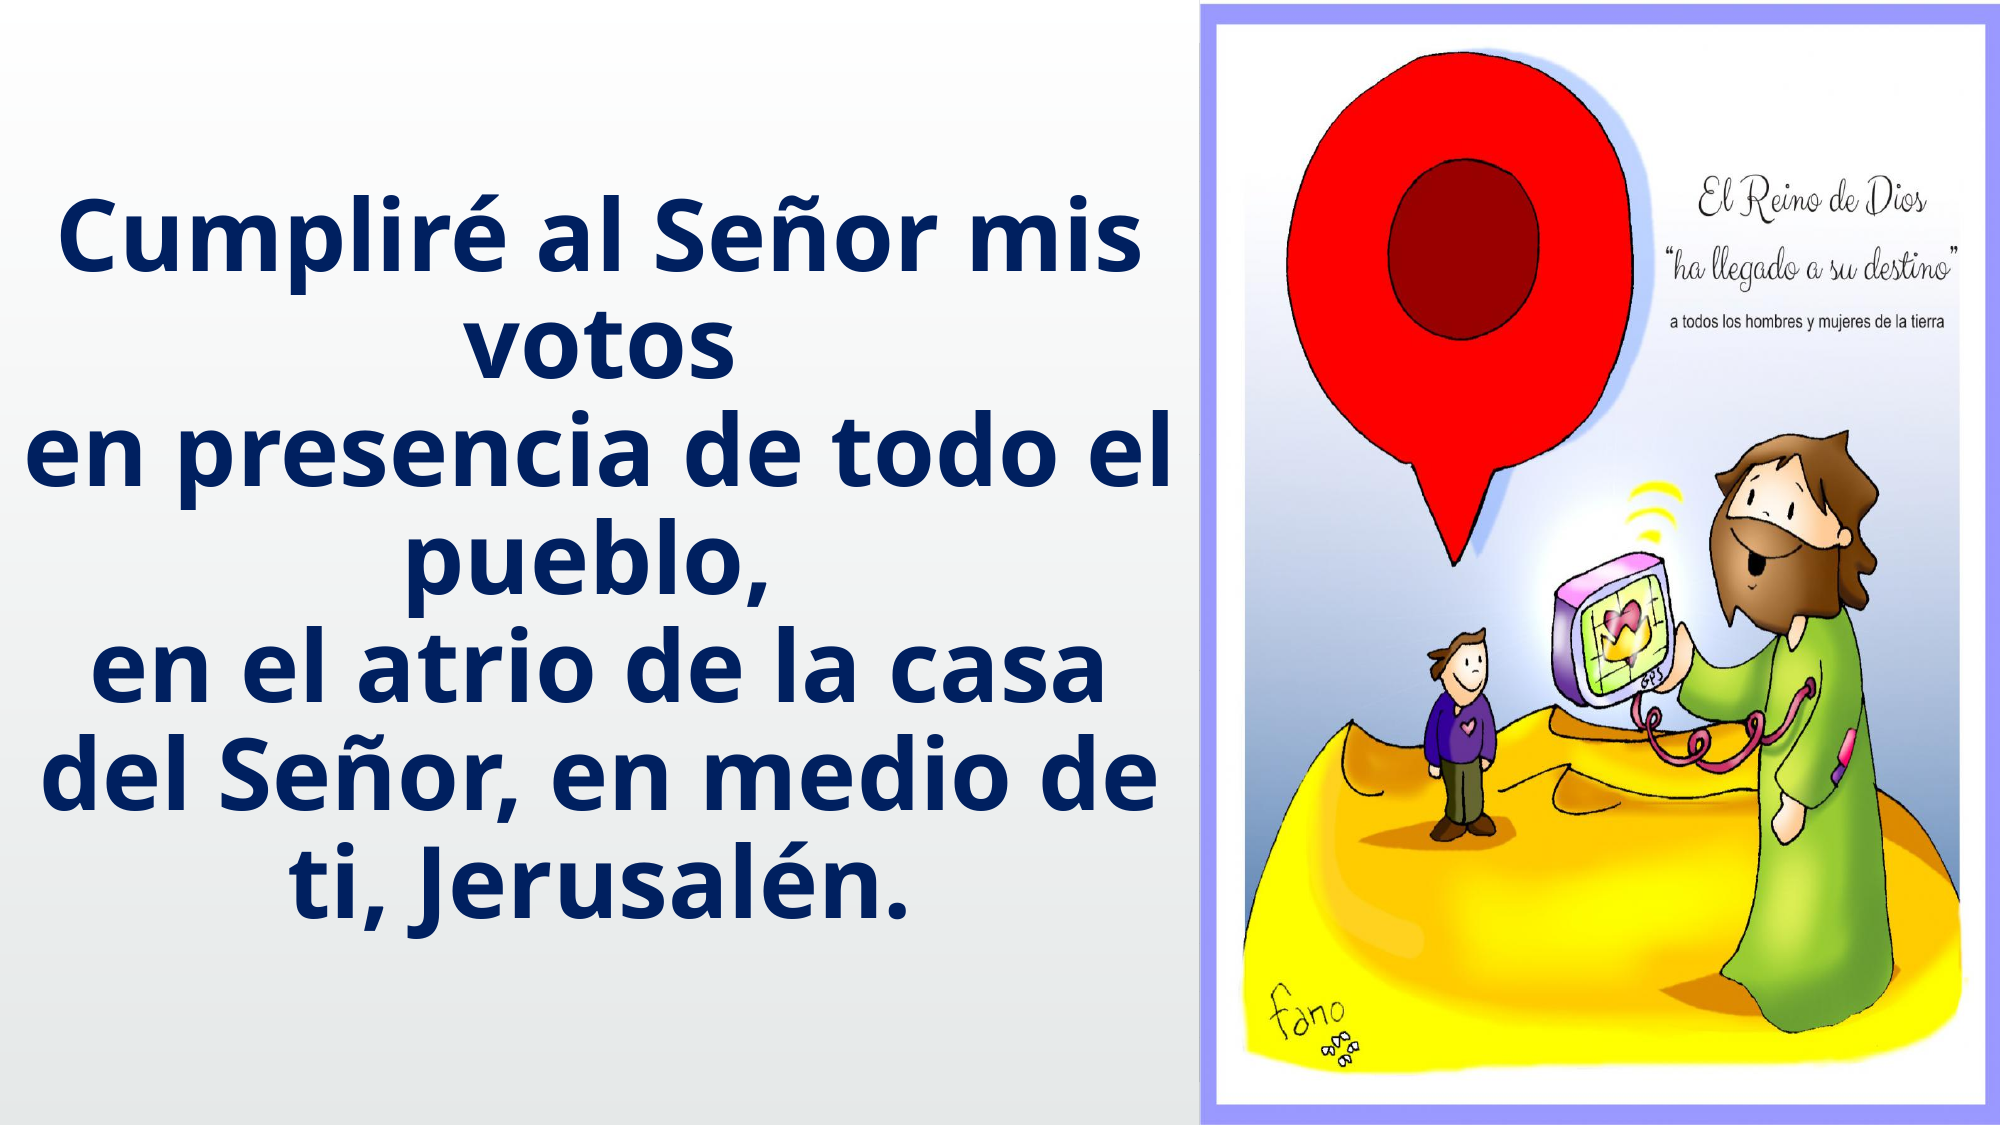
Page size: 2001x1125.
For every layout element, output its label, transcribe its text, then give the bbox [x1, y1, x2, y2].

title Cumpliré al Señor mis votos en presencia de todo el pueblo, en el atrio de la casa del Señor, en medio de ti, Jerusalén. [0, 0, 1200, 1125]
picture [1200, 0, 2000, 1125]
